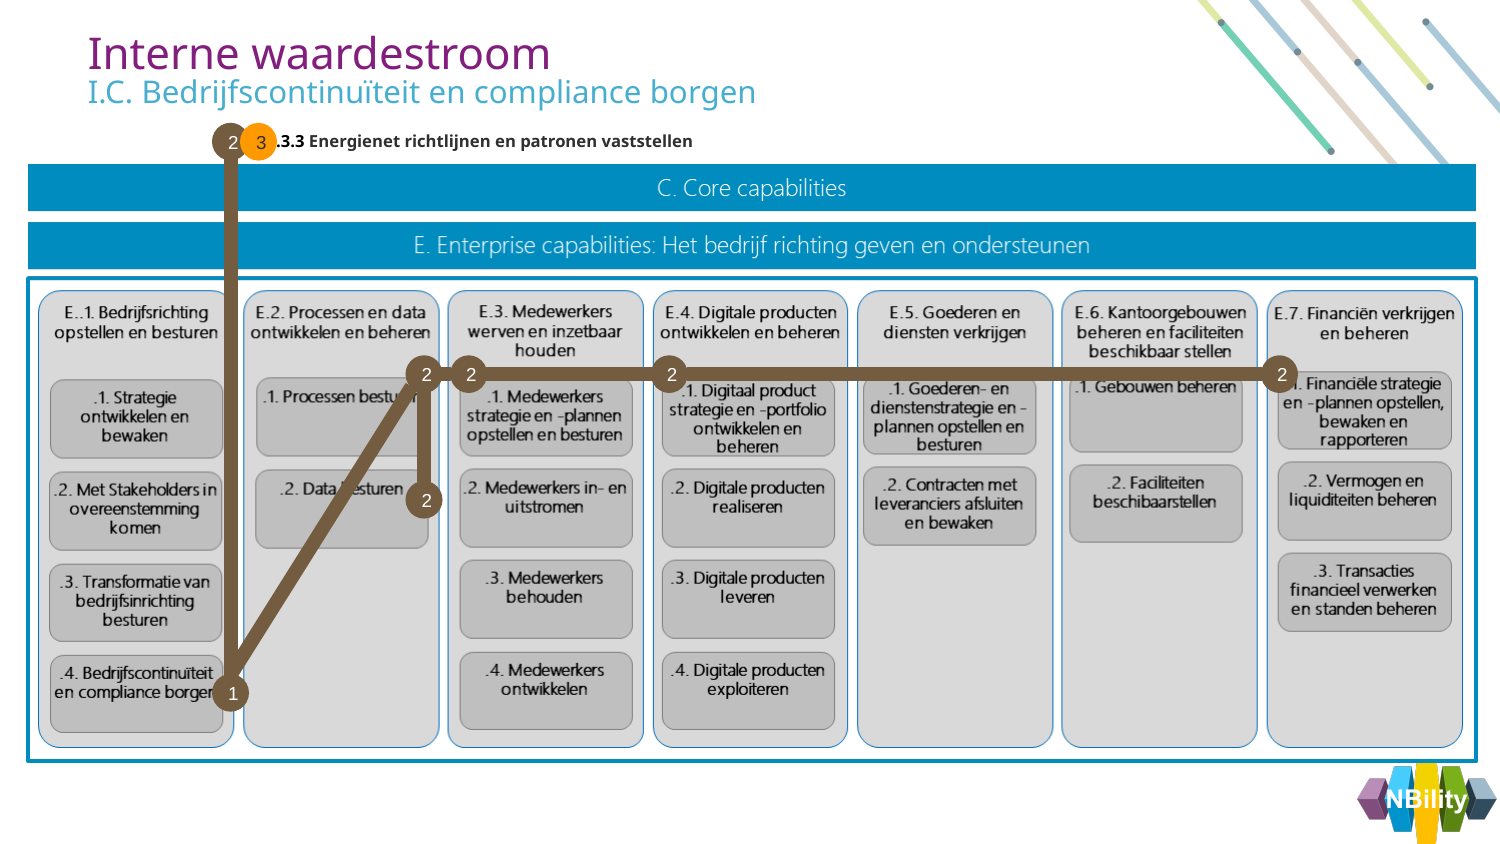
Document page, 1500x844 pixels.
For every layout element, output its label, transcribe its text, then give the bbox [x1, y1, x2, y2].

text_box Interne waardestroom [87, 20, 1181, 65]
picture [1357, 754, 1499, 844]
text_box 3 [239, 122, 278, 161]
text_box C.3.3 Energienet richtlijnen en patronen vaststellen [260, 122, 709, 158]
text_box [0, 0, 1500, 844]
text_box 2 [211, 122, 244, 160]
picture [26, 164, 1478, 758]
text_box I.C. Bedrijfscontinuïteit en compliance borgen [87, 65, 1220, 99]
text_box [230, 386, 412, 676]
